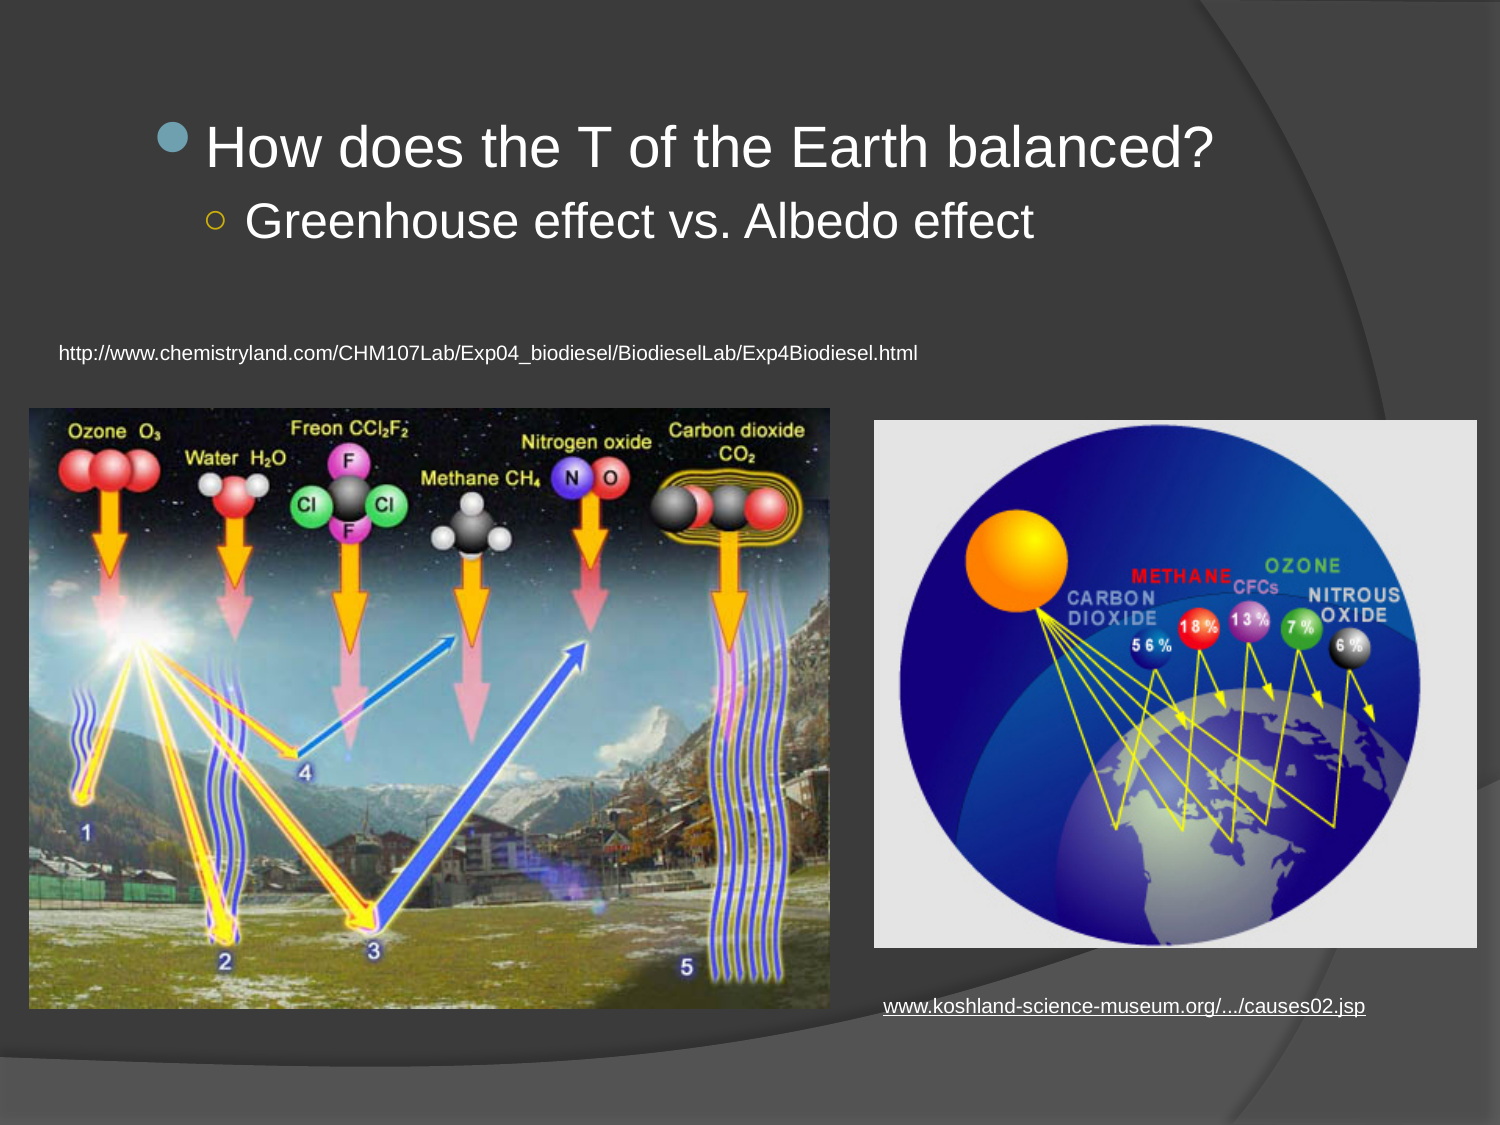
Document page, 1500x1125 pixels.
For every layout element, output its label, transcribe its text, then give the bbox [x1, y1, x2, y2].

picture [29, 408, 830, 1010]
list How does the T of the Earth balanced? Greenhouse effect vs. Albedo effect [64, 101, 1412, 480]
picture [874, 420, 1477, 948]
text_box http://www.chemistryland.com/CHM107Lab/Exp04_biodiesel/BiodieselLab/Exp4Biodiesel.html [43, 332, 933, 373]
text_box www.koshland-science-museum.org/.../causes02.jsp [868, 985, 1387, 1025]
